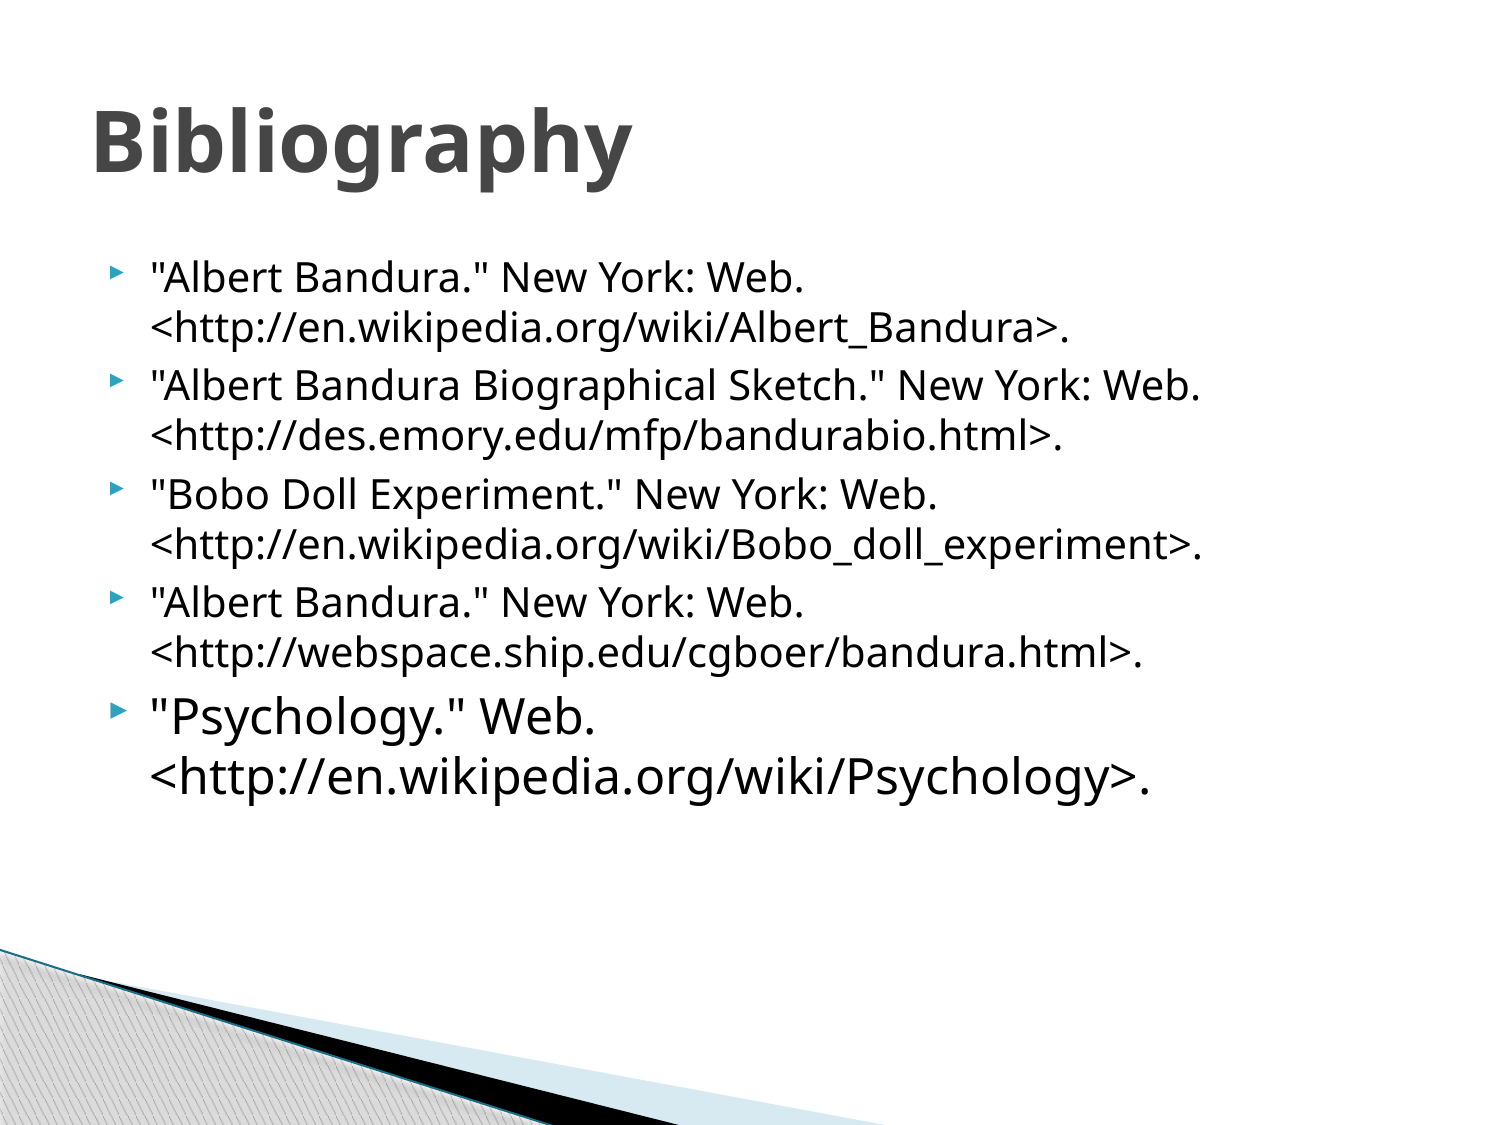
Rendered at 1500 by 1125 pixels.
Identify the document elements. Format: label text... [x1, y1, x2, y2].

list "Albert Bandura." New York: Web. <http://en.wikipedia.org/wiki/Albert_Bandura>. "Albert Bandura Biographical Sketch." New York: Web. <http://des.emory.edu/mfp/bandurabio.html>. "Bobo Doll Experiment." New York: Web. <http://en.wikipedia.org/wiki/Bobo_doll_experiment>. "Albert Bandura." New York: Web. <http://webspace.ship.edu/cgboer/bandura.html>. "Psychology." Web. <http://en.wikipedia.org/wiki/Psychology>. [75, 243, 1425, 986]
title Bibliography [75, 45, 1425, 233]
